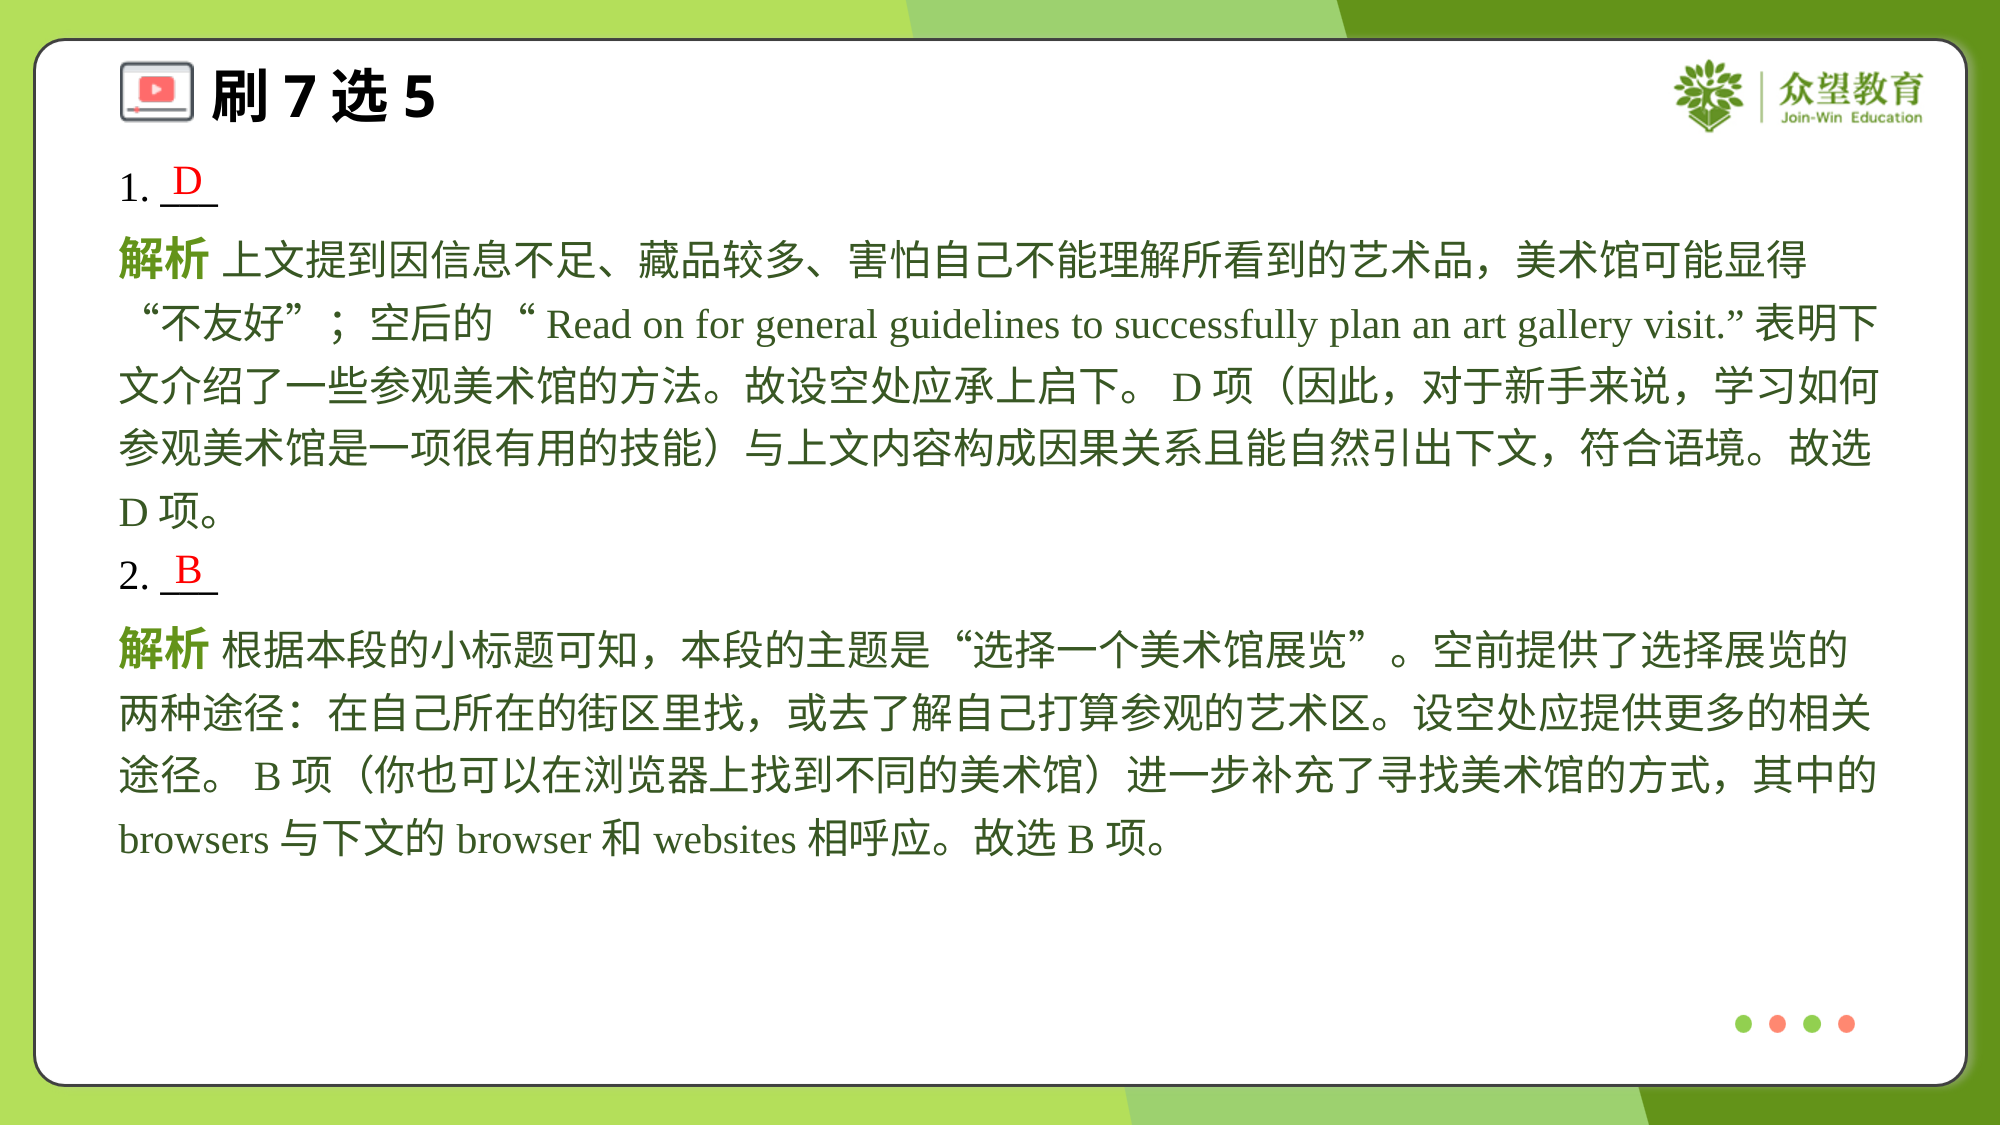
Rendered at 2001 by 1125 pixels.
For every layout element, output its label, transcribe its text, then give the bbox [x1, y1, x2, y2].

text_box 2. ___ [118, 535, 1883, 593]
text_box D [167, 140, 208, 199]
text_box 解析 根据本段的小标题可知，本段的主题是“选择一个美术馆展览”。空前提供了选择展览的两种途径：在自己所在的街区里找，或去了解自己打算参观的艺术区。设空处应提供更多的相关途径。B项（你也可以在浏览器上找到不同的美术馆）进一步补充了寻找美术馆的方式，其中的browsers与下文的browser和websites相呼应。故选B项。 [118, 605, 1883, 857]
picture [0, 0, 2000, 1125]
text_box 1. ___ [118, 146, 1883, 204]
text_box 解析 上文提到因信息不足、藏品较多、害怕自己不能理解所看到的艺术品，美术馆可能显得“不友好”；空后的“Read on for general guidelines to successfully plan an art gallery visit.”表明下文介绍了一些参观美术馆的方法。故设空处应承上启下。D项（因此，对于新手来说，学习如何参观美术馆是一项很有用的技能）与上文内容构成因果关系且能自然引出下文，符合语境。故选D项。 [118, 215, 1883, 530]
text_box B [170, 529, 208, 588]
